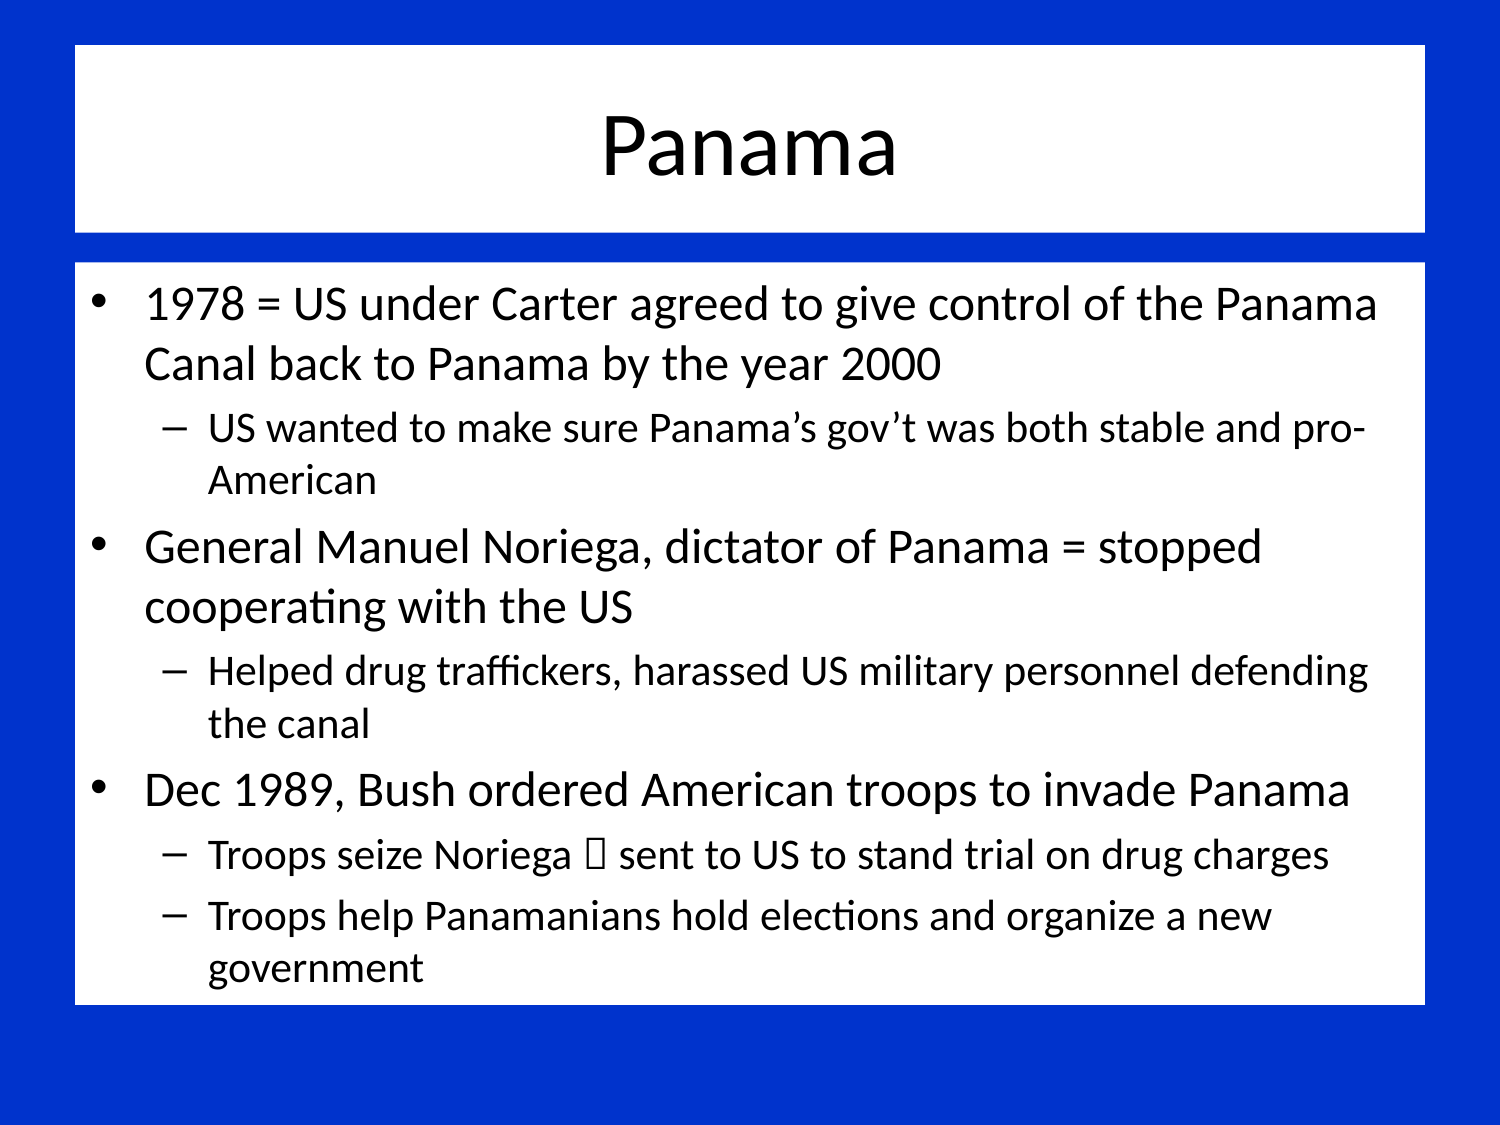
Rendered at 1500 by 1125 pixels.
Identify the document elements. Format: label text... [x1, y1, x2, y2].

title Panama [75, 45, 1425, 233]
list 1978 = US under Carter agreed to give control of the Panama Canal back to Panama by the year 2000 US wanted to make sure Panama’s gov’t was both stable and pro-American General Manuel Noriega, dictator of Panama = stopped cooperating with the US Helped drug traffickers, harassed US military personnel defending the canal Dec 1989, Bush ordered American troops to invade Panama Troops seize Noriega  sent to US to stand trial on drug charges Troops help Panamanians hold elections and organize a new government [75, 262, 1425, 1005]
